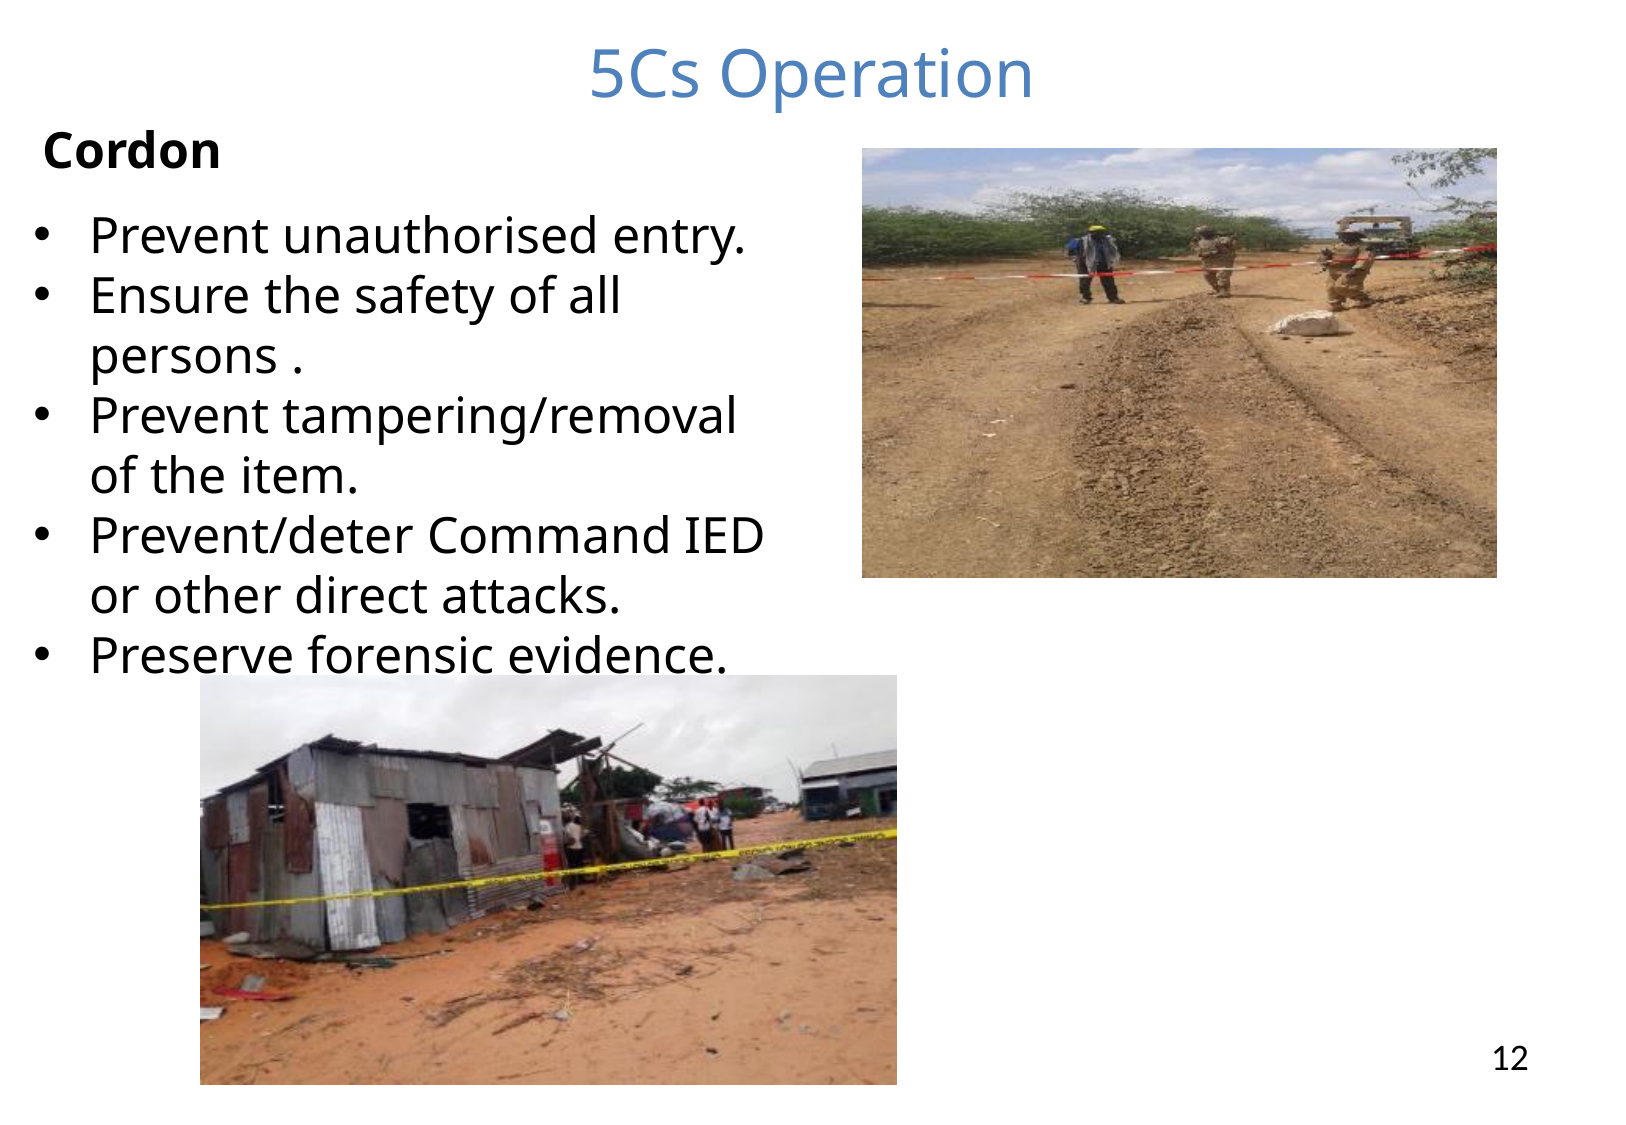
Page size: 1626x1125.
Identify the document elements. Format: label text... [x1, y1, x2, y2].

text_box 12 [1164, 1024, 1544, 1085]
picture [862, 148, 1497, 579]
text_box Cordon [27, 111, 388, 195]
text_box Prevent unauthorised entry. Ensure the safety of all persons . Prevent tampering/removal of the item. Prevent/deter Command IED or other direct attacks. Preserve forensic evidence. [18, 195, 797, 751]
picture [200, 675, 897, 1086]
text_box 5Cs Operation [111, 7, 1514, 135]
